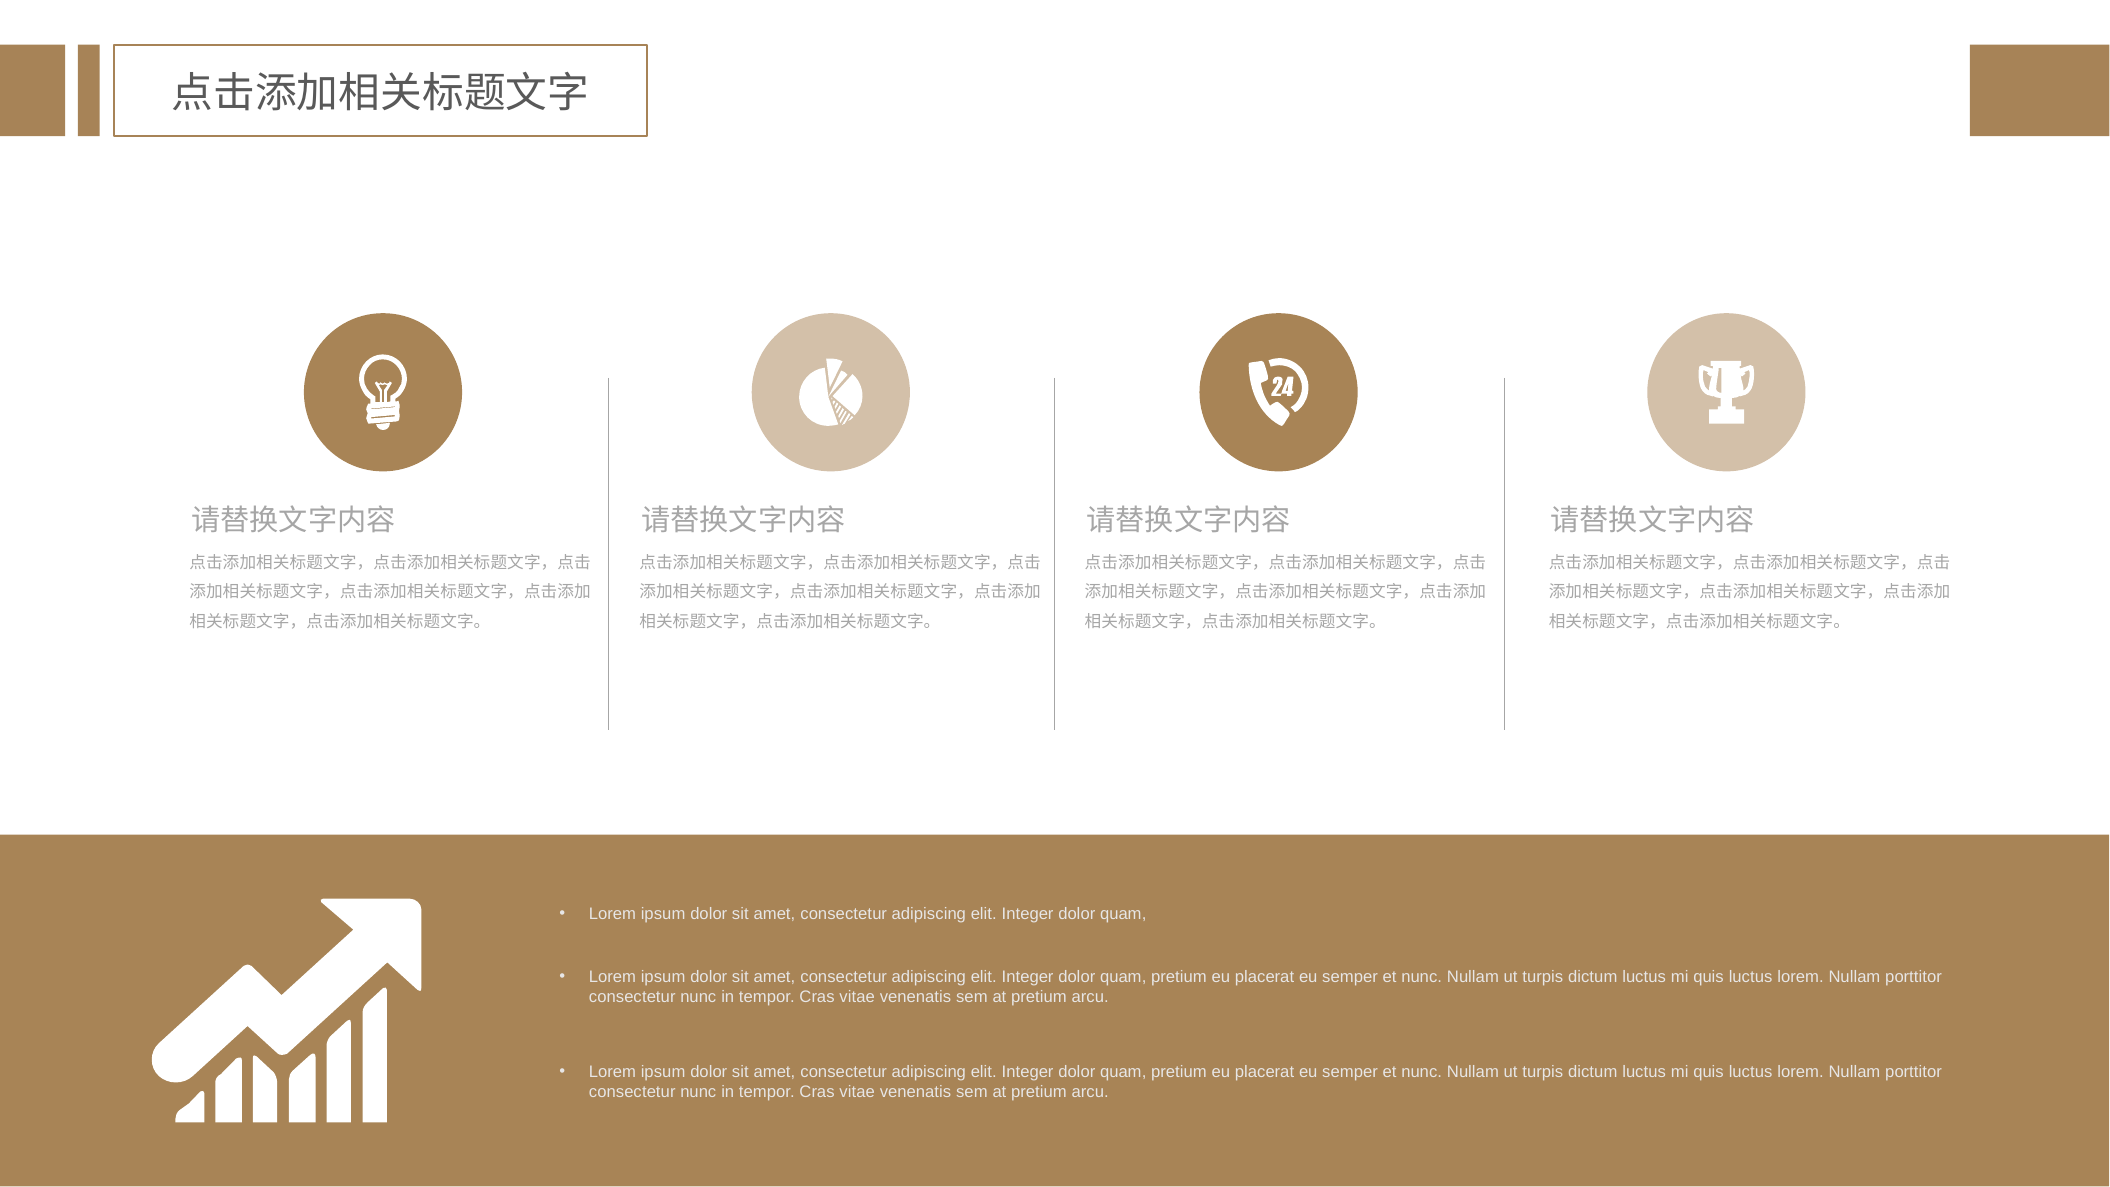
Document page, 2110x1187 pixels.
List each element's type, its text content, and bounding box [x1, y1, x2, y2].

text_box 点击添加相关标题文字，点击添加相关标题文字，点击添加相关标题文字，点击添加相关标题文字，点击添加相关标题文字，点击添加相关标题文字。 [625, 534, 1054, 639]
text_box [149, 898, 422, 1123]
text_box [544, 895, 2026, 1110]
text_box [1647, 313, 1806, 472]
text_box 点击添加相关标题文字，点击添加相关标题文字，点击添加相关标题文字，点击添加相关标题文字，点击添加相关标题文字，点击添加相关标题文字。 [175, 534, 608, 639]
text_box 请替换文字内容 [1070, 486, 1470, 545]
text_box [303, 313, 463, 472]
text_box 请替换文字内容 [1534, 486, 1934, 545]
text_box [1199, 313, 1358, 472]
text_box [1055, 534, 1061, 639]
text_box 点击添加相关标题文字，点击添加相关标题文字，点击添加相关标题文字，点击添加相关标题文字，点击添加相关标题文字，点击添加相关标题文字。 [1070, 534, 1504, 639]
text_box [751, 313, 910, 472]
text_box 请替换文字内容 [175, 486, 574, 545]
text_box [0, 834, 2110, 1187]
text_box 点击添加相关标题文字 [135, 44, 625, 137]
text_box 请替换文字内容 [625, 486, 1024, 545]
text_box 点击添加相关标题文字，点击添加相关标题文字，点击添加相关标题文字，点击添加相关标题文字，点击添加相关标题文字，点击添加相关标题文字。 [1534, 534, 1970, 639]
